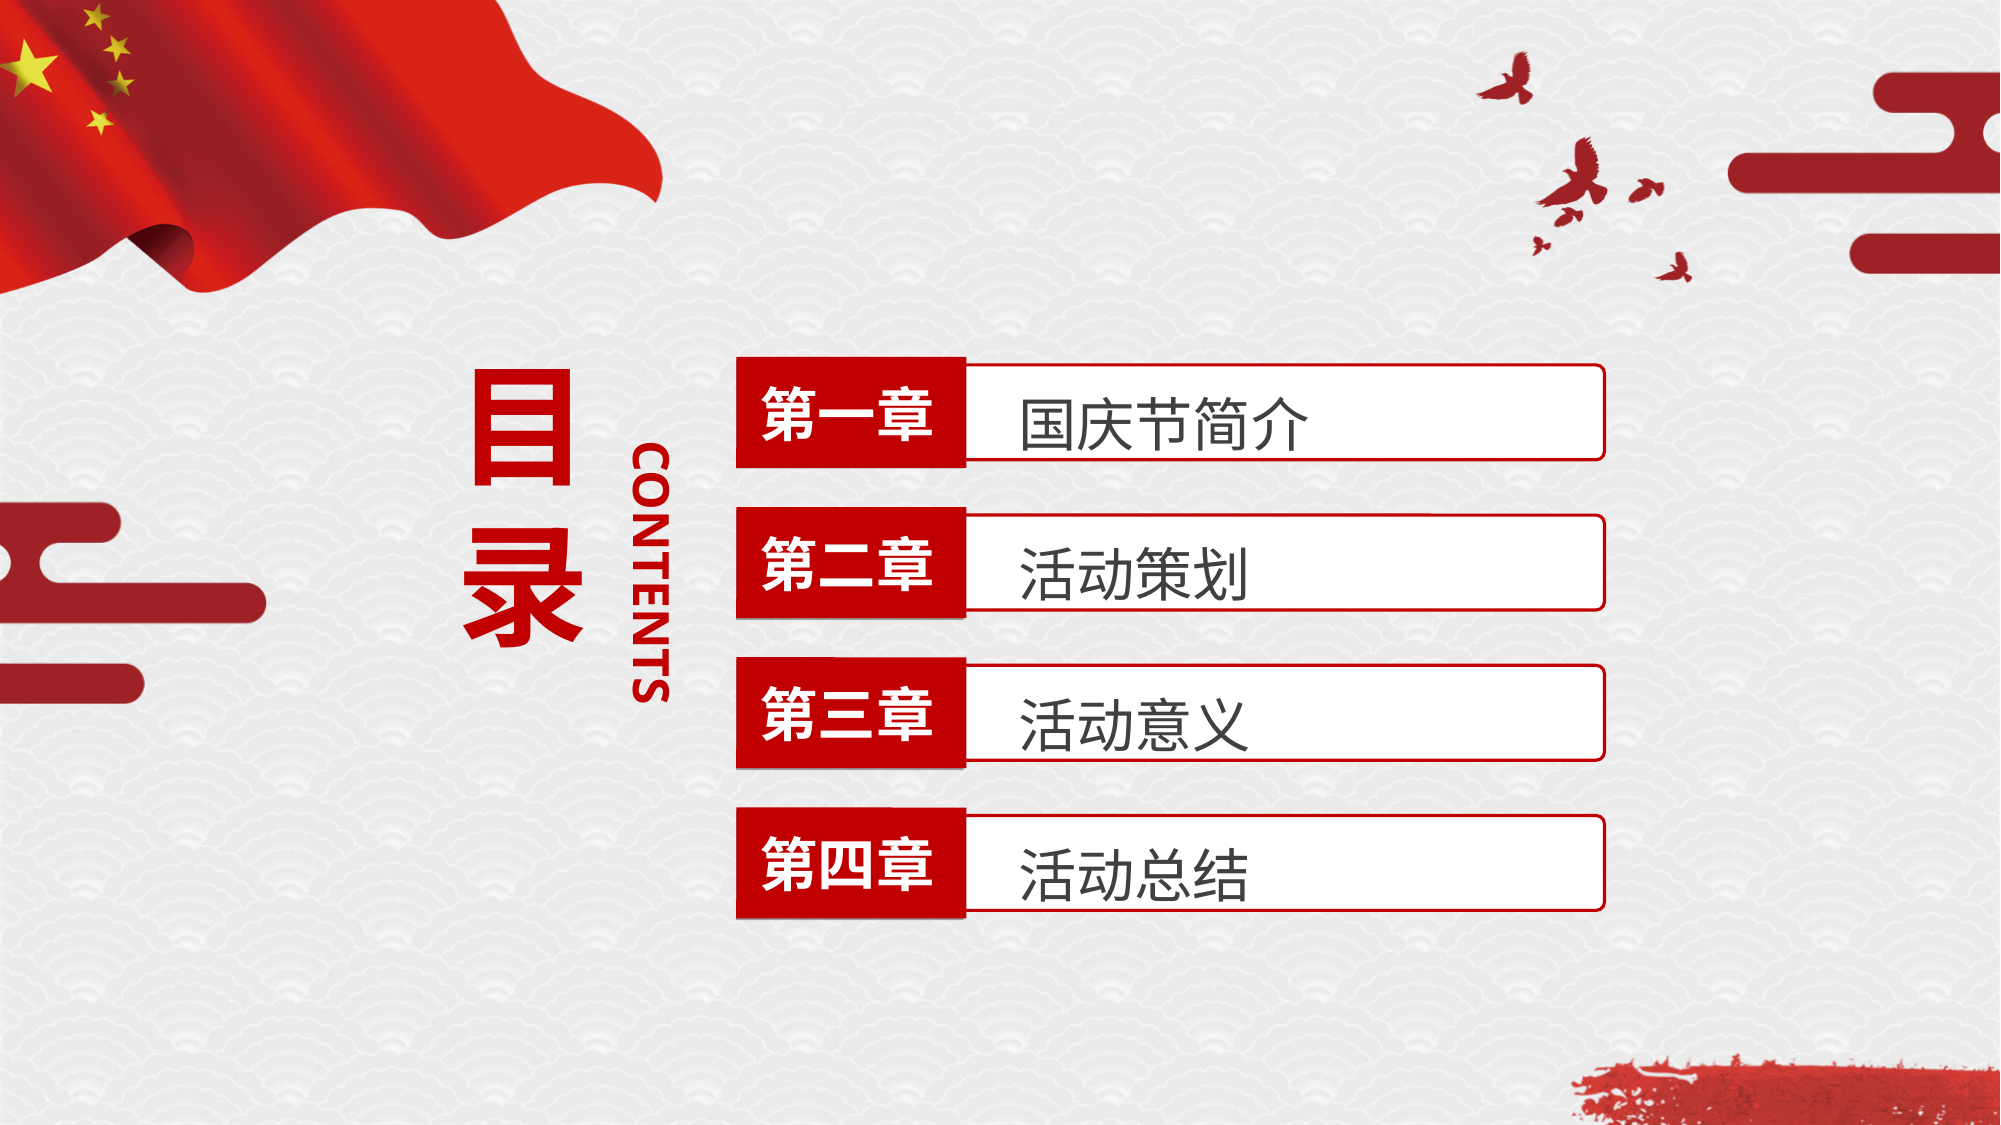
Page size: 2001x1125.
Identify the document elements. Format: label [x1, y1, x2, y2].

text_box [722, 657, 1605, 769]
text_box [722, 507, 1605, 618]
text_box [438, 342, 701, 732]
text_box [722, 807, 1605, 919]
picture [0, 0, 2001, 1125]
text_box [722, 356, 1605, 468]
